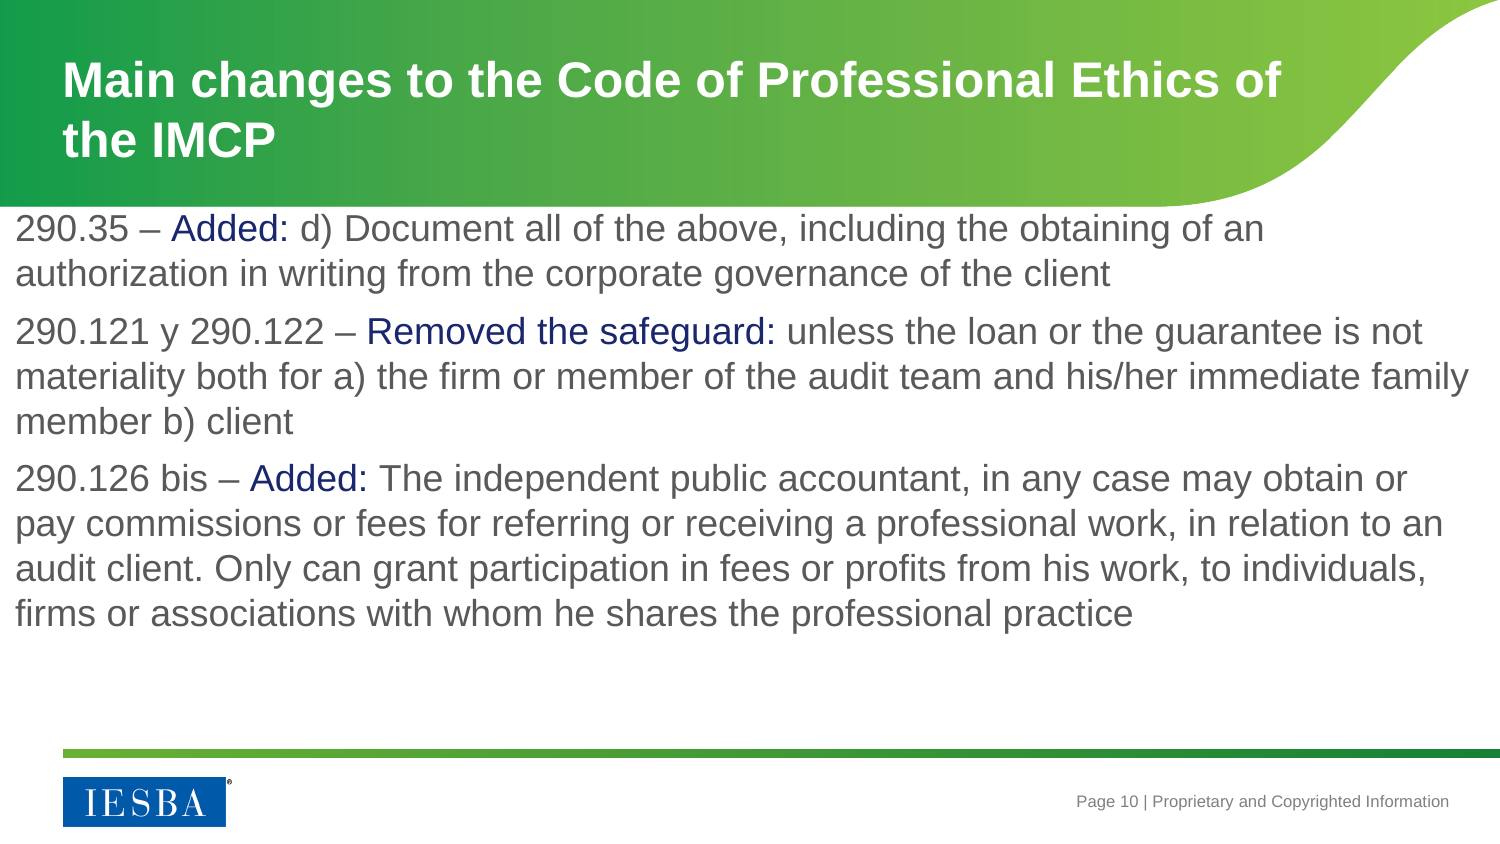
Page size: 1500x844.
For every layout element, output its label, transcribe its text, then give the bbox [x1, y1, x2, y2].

picture [0, 0, 1500, 207]
picture [63, 777, 232, 827]
title Main changes to the Code of Professional Ethics of the IMCP [62, 75, 1300, 141]
list 290.35 – Added: d) Document all of the above, including the obtaining of an authorization in writing from the corporate governance of the client 290.121 y 290.122 – Removed the safeguard: unless the loan or the guarantee is not materiality both for a) the firm or member of the audit team and his/her immediate family member b) client 290.126 bis – Added: The independent public accountant, in any case may obtain or pay commissions or fees for referring or receiving a professional work, in relation to an audit client. Only can grant participation in fees or profits from his work, to individuals, firms or associations with whom he shares the professional practice [0, 196, 1488, 735]
